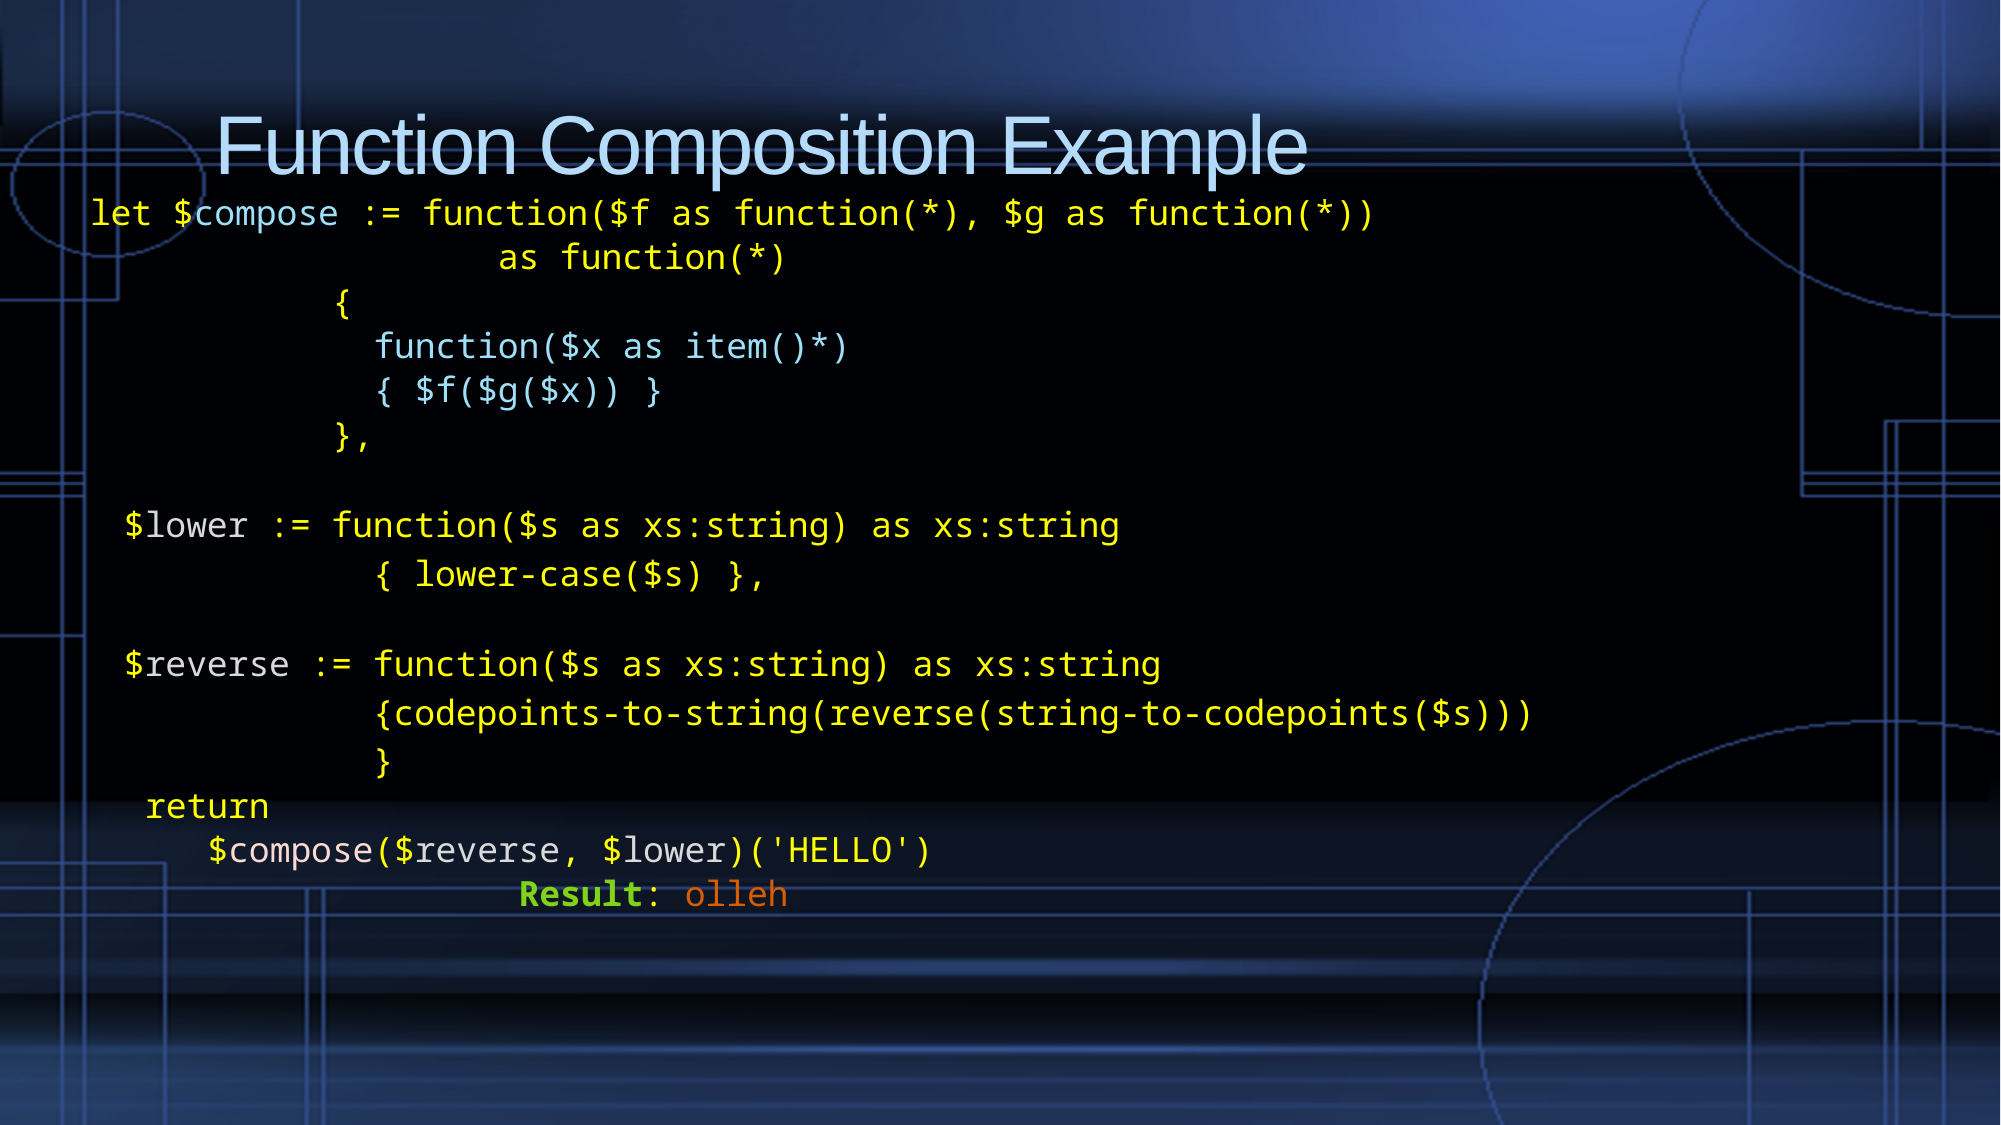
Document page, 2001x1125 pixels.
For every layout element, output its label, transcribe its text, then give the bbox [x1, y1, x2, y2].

title Function Composition Example [200, 83, 1900, 183]
list let $compose := function($f as function(*), $g as function(*)) as function(*) { function($x as item()*) { $f($g($x)) } }, $lower := function($s as xs:string) as xs:string { lower-case($s) }, $reverse := function($s as xs:string) as xs:string {codepoints-to-string(reverse(string-to-codepoints($s))) } return $compose($reverse, $lower)('HELLO') Result: olleh [59, 183, 1943, 934]
picture [0, 0, 2001, 1125]
